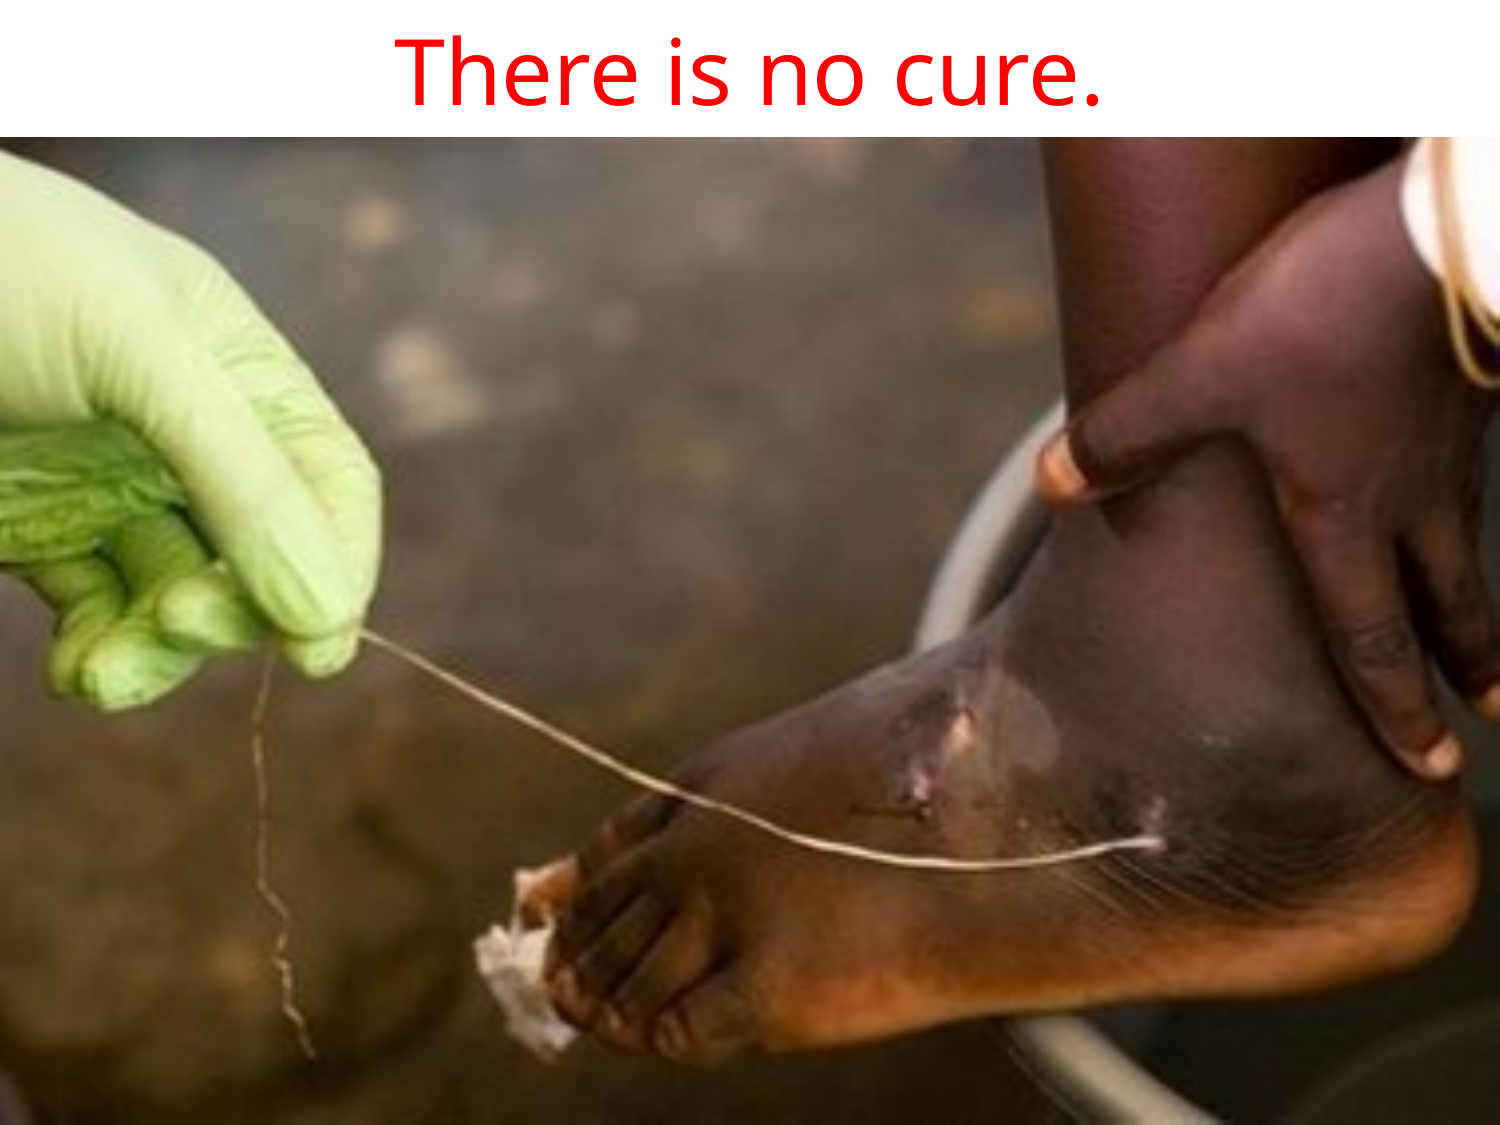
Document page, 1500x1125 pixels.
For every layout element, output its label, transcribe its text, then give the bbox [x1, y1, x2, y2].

picture [0, 137, 1500, 1125]
text_box There is no cure. [0, 0, 1500, 137]
